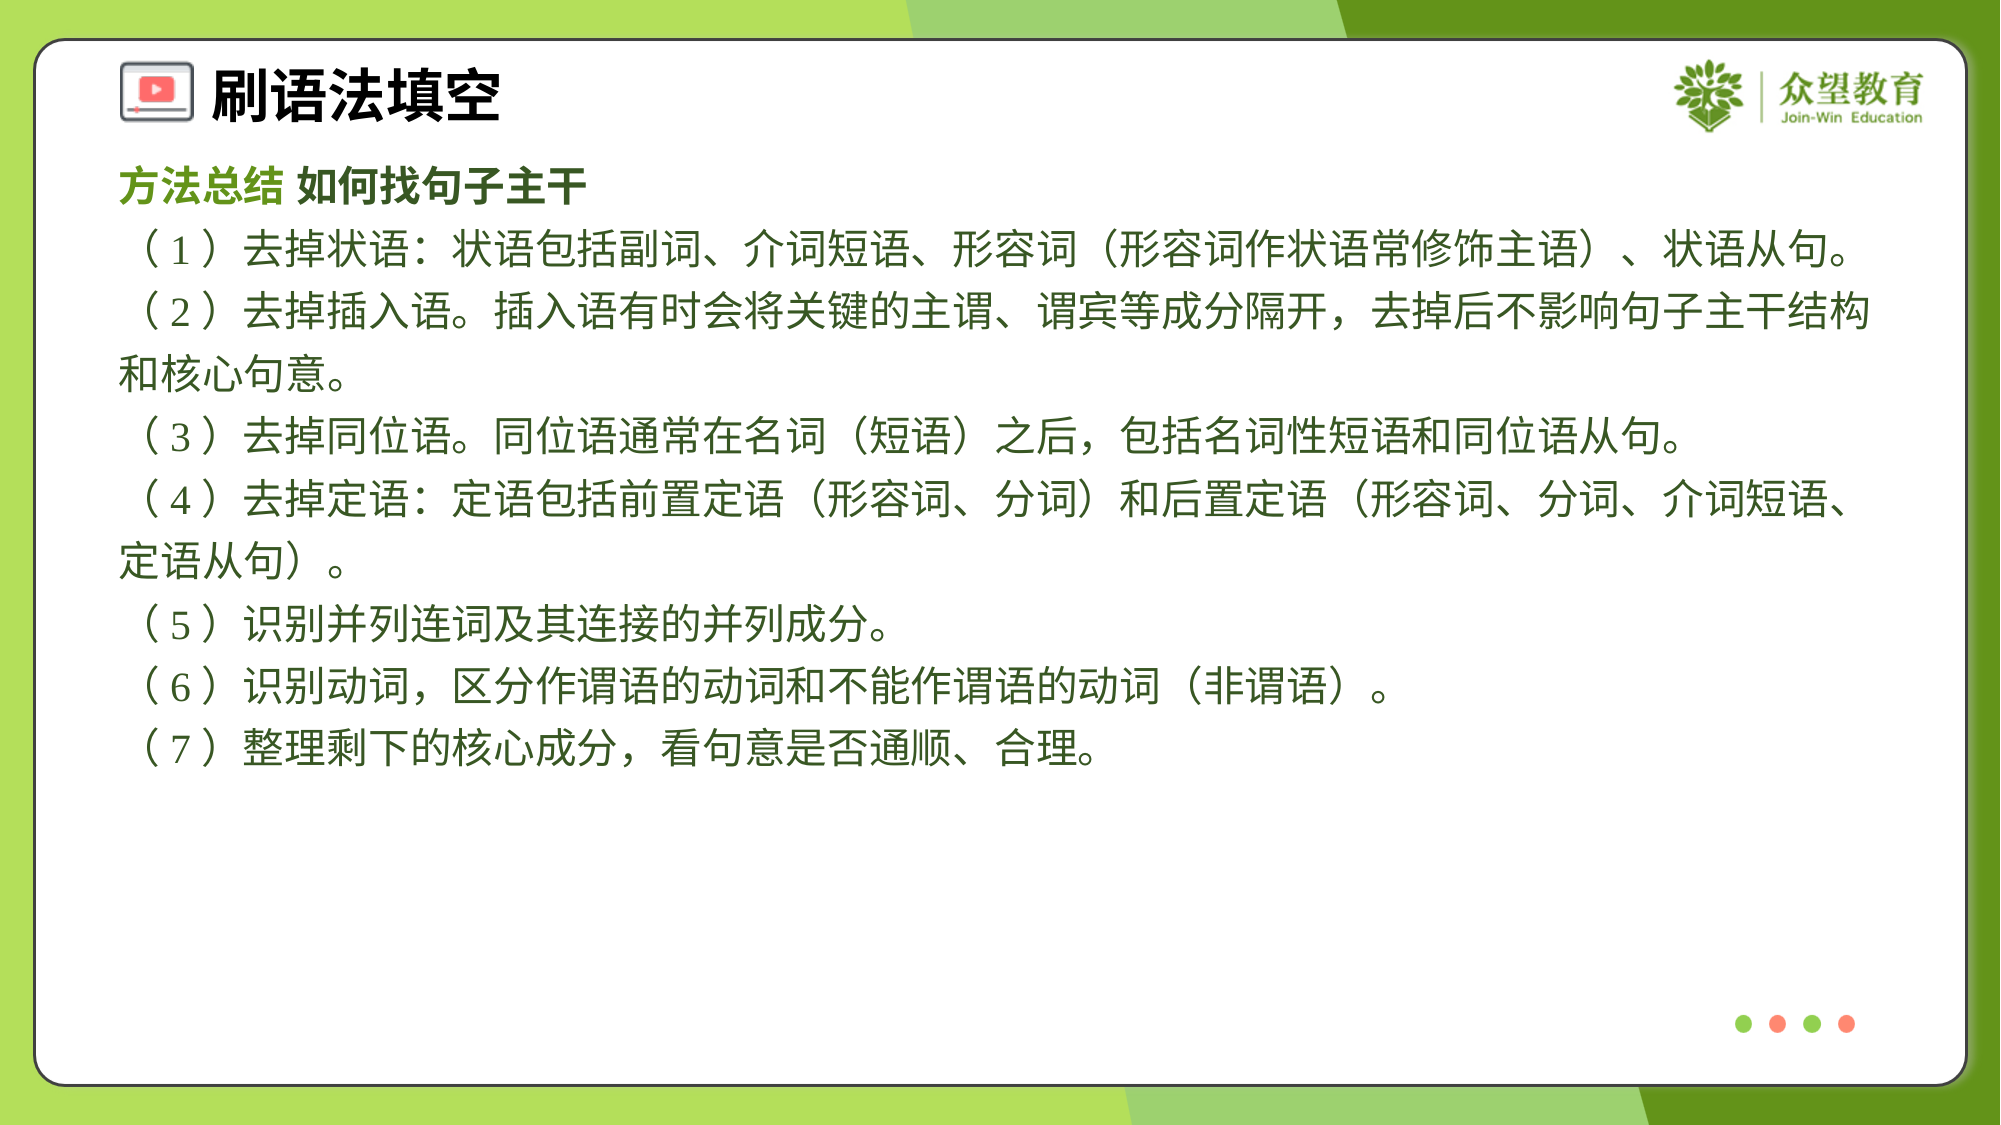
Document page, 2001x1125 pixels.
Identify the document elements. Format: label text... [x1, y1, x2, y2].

picture [0, 0, 2000, 1125]
text_box 方法总结 如何找句子主干 （1）去掉状语：状语包括副词、介词短语、形容词（形容词作状语常修饰主语）、状语从句。 （2）去掉插入语。插入语有时会将关键的主谓、谓宾等成分隔开，去掉后不影响句子主干结构和核心句意。 （3）去掉同位语。同位语通常在名词（短语）之后，包括名词性短语和同位语从句。 （4）去掉定语：定语包括前置定语（形容词、分词）和后置定语（形容词、分词、介词短语、定语从句）。 （5）识别并列连词及其连接的并列成分。 （6）识别动词，区分作谓语的动词和不能作谓语的动词（非谓语）。 （7）整理剩下的核心成分，看句意是否通顺、合理。 [118, 147, 1883, 768]
